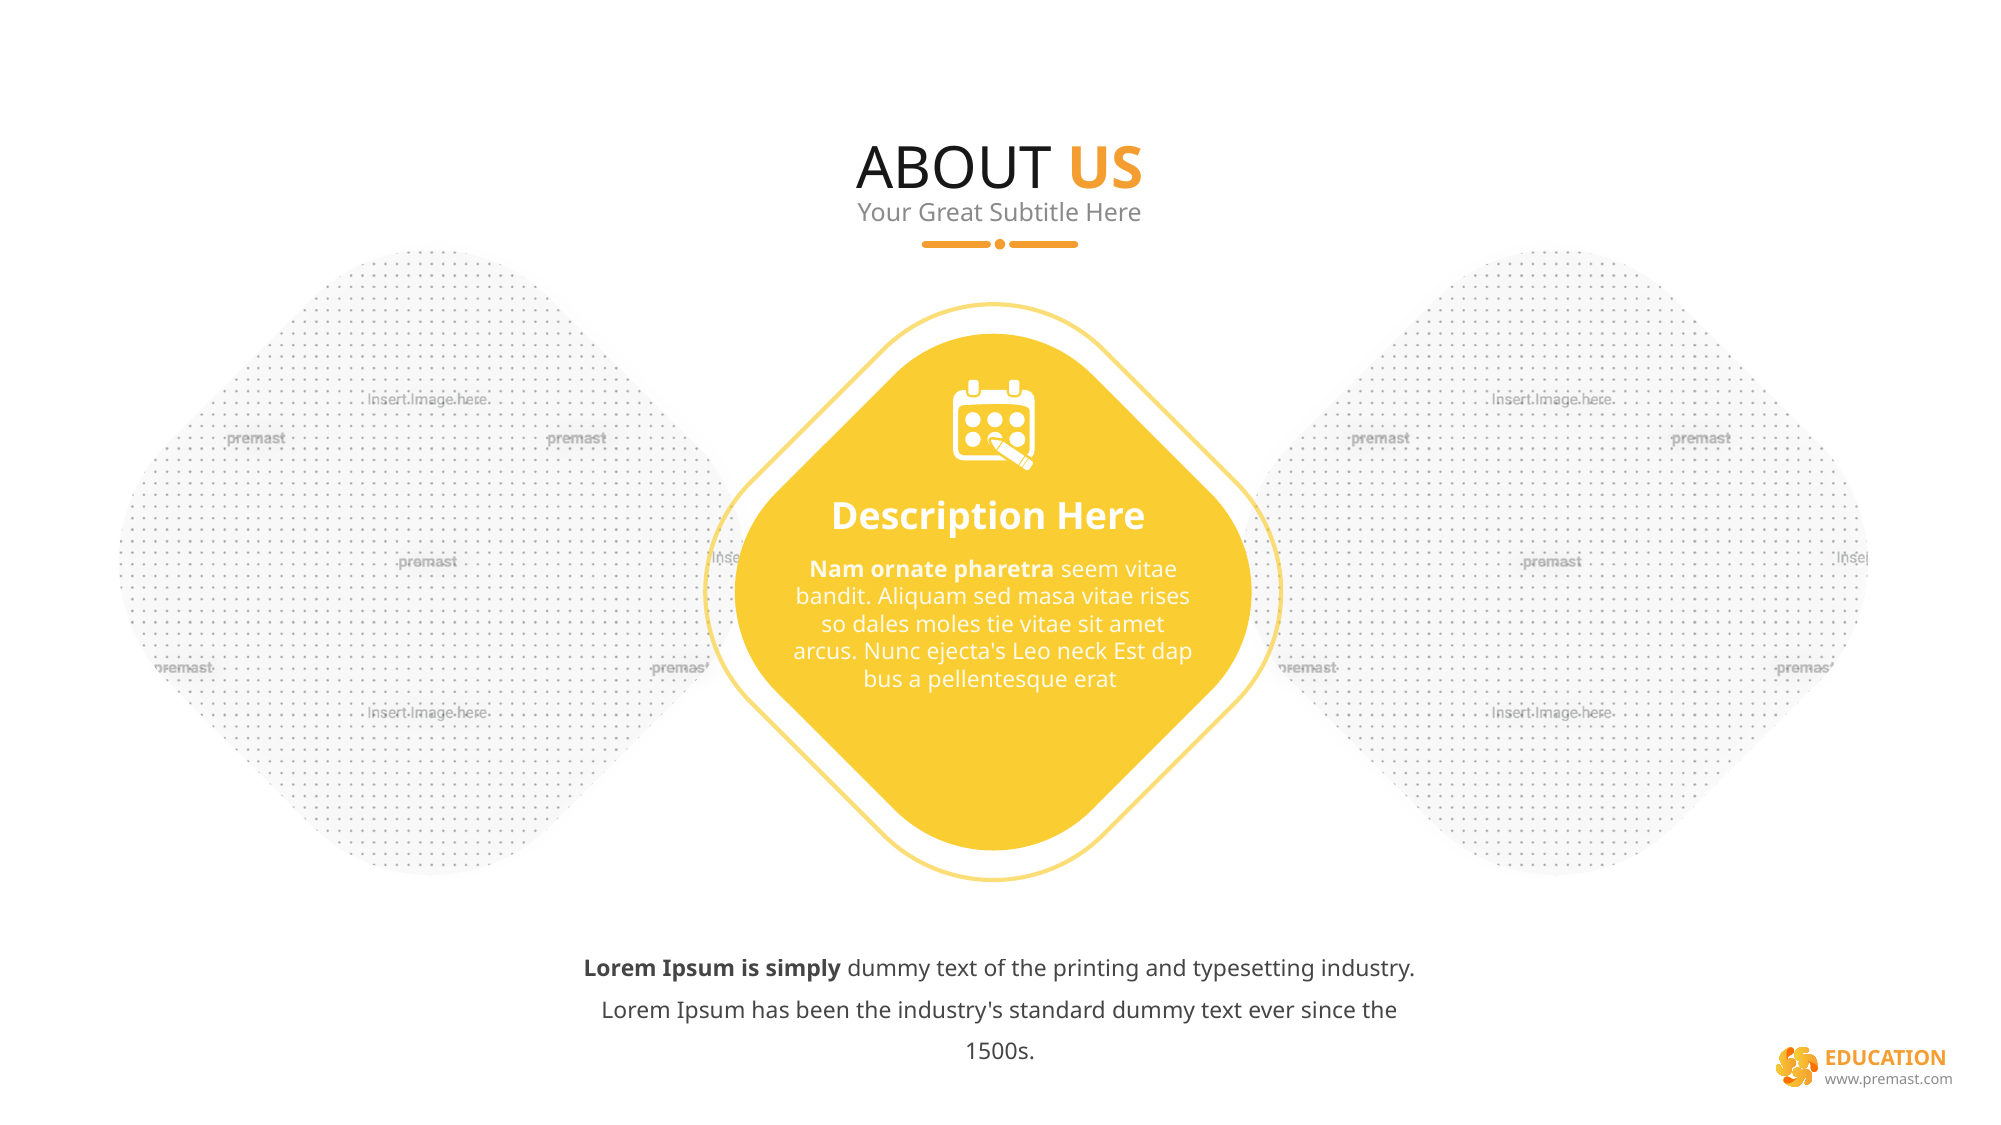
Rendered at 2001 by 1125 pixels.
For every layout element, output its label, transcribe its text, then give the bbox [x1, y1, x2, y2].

text_box Your Great Subtitle Here [842, 189, 1158, 235]
picture [118, 249, 744, 876]
text_box Description Here [816, 484, 1171, 545]
picture [1242, 249, 1869, 876]
text_box ABOUT US [841, 122, 1159, 208]
text_box [953, 379, 1035, 461]
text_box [925, 238, 1075, 250]
text_box Lorem Ipsum is simply dummy text of the printing and typesetting industry. Lorem Ipsum has been the industry's standard dummy text ever since the 1500s. [553, 932, 1447, 1072]
text_box Nam ornate pharetra seem vitae bandit. Aliquam sed masa vitae rises so dales moles tie vitae sit amet arcus. Nunc ejecta's Leo neck Est dap bus a pellentesque erat [774, 546, 1213, 699]
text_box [1775, 1037, 1970, 1096]
text_box [991, 431, 1033, 471]
text_box [744, 303, 1242, 882]
